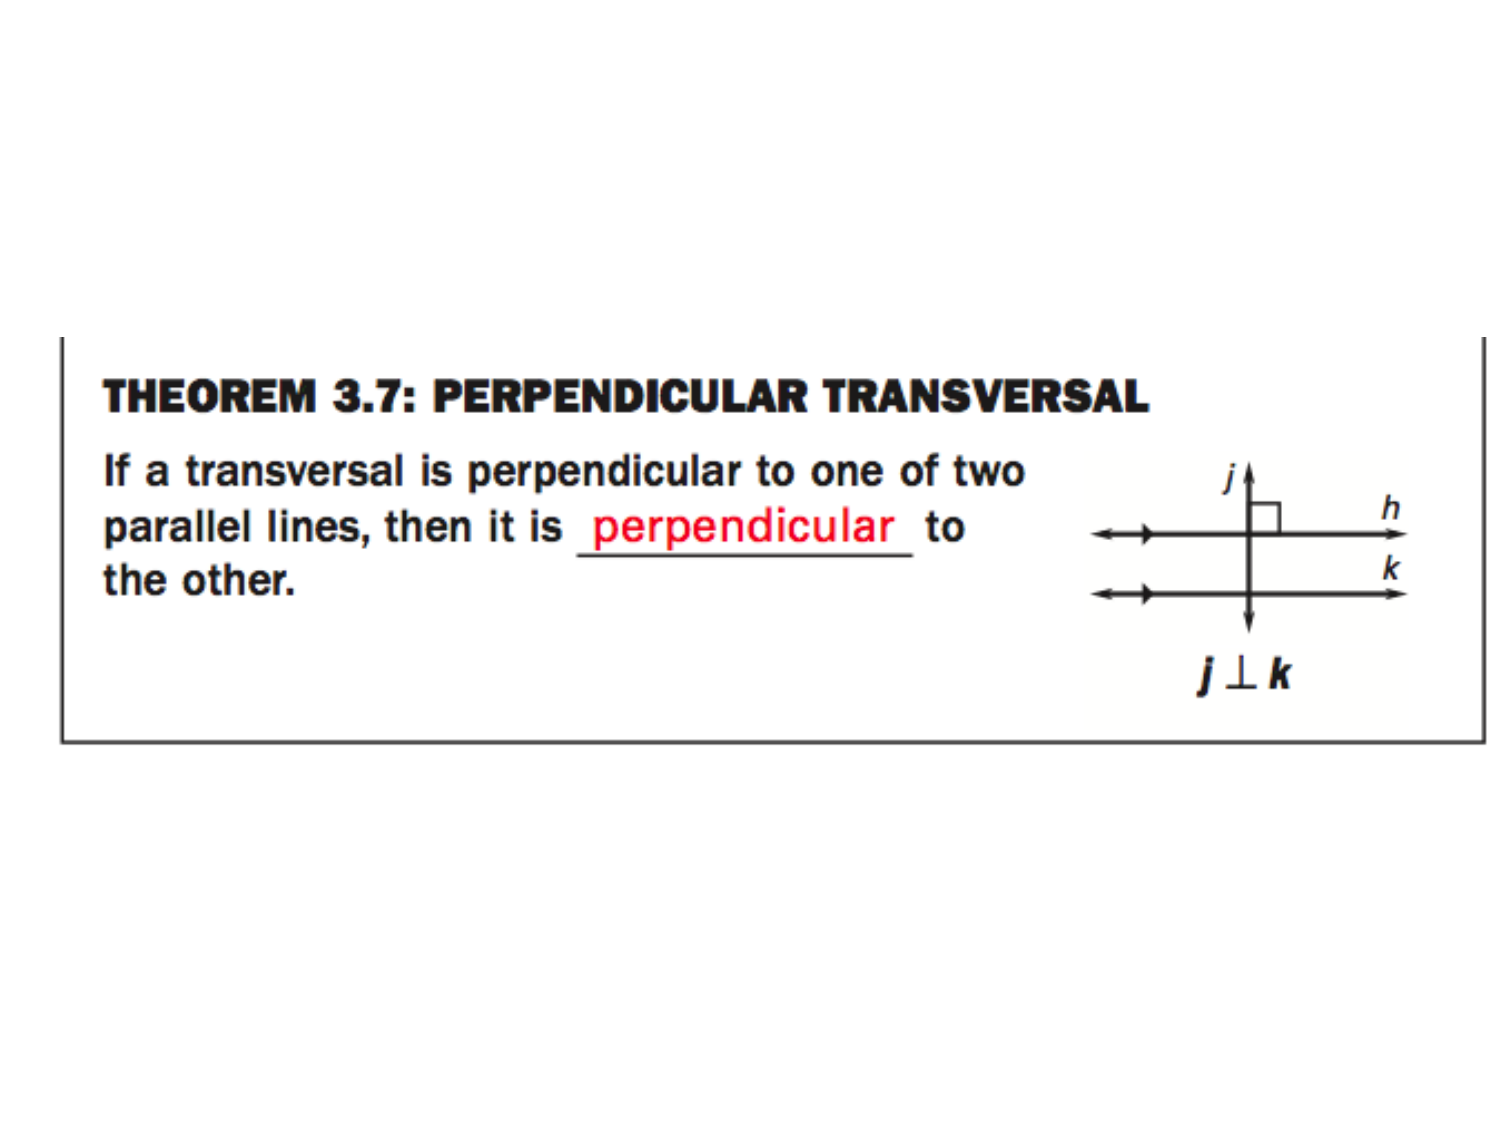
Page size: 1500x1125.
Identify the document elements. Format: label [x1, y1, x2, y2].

list [0, 337, 1500, 763]
